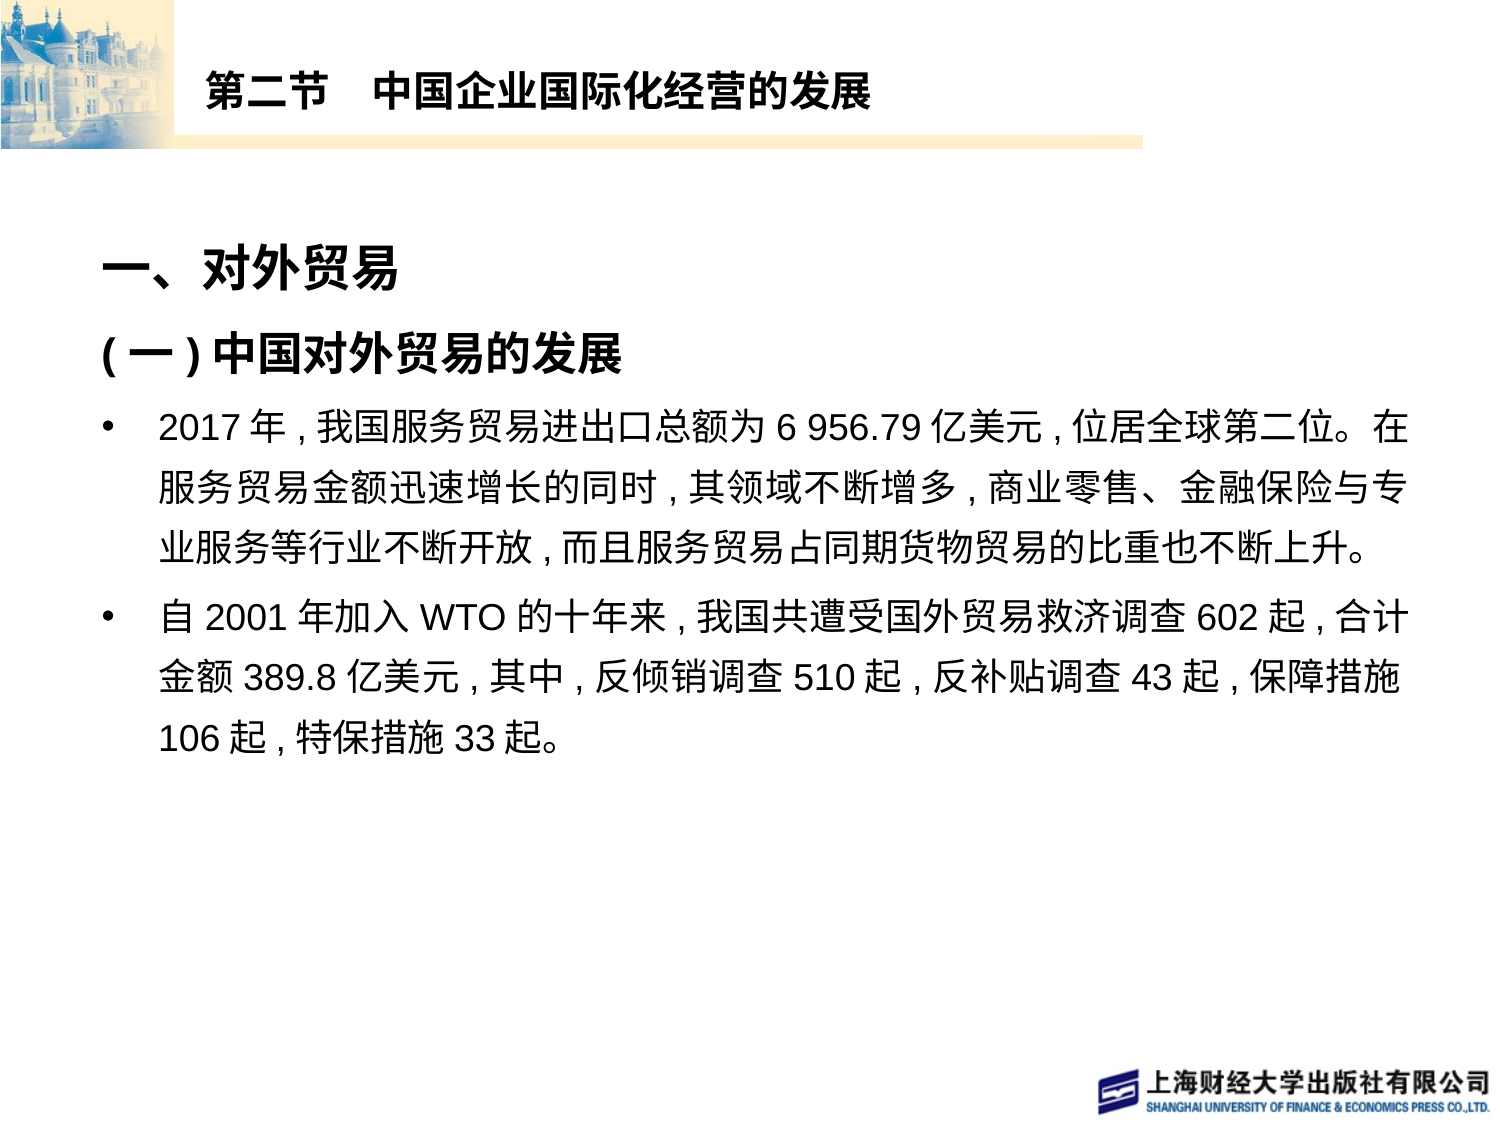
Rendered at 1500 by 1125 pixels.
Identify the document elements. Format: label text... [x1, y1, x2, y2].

list 一、对外贸易 (一)中国对外贸易的发展 2017年,我国服务贸易进出口总额为6 956.79亿美元,位居全球第二位。在服务贸易金额迅速增长的同时,其领域不断增多,商业零售、金融保险与专业服务等行业不断开放,而且服务贸易占同期货物贸易的比重也不断上升。 自2001年加入WTO的十年来,我国共遭受国外贸易救济调查602起,合计金额389.8亿美元,其中,反倾销调查510起,反补贴调查43起,保障措施106起,特保措施33起。 [86, 207, 1425, 1071]
picture [0, 0, 1143, 149]
picture [1097, 1065, 1494, 1120]
title 第二节 中国企业国际化经营的发展 [189, 36, 1262, 143]
